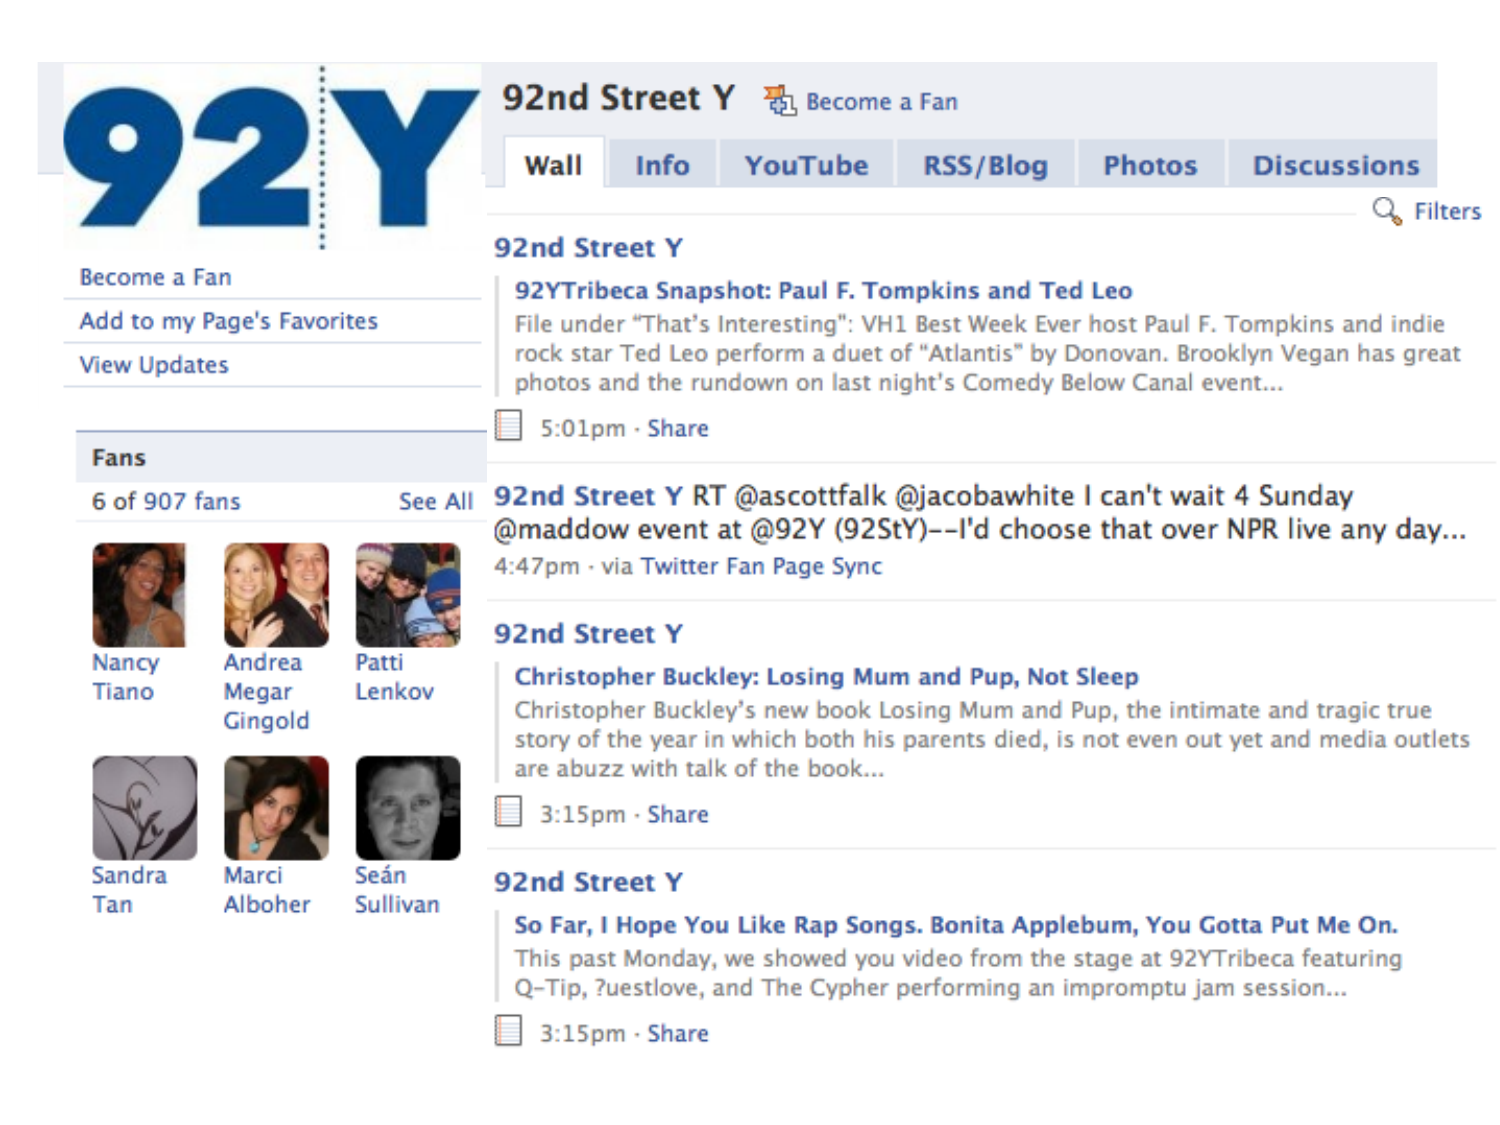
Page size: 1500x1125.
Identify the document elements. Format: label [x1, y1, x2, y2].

picture [37, 62, 1500, 1063]
